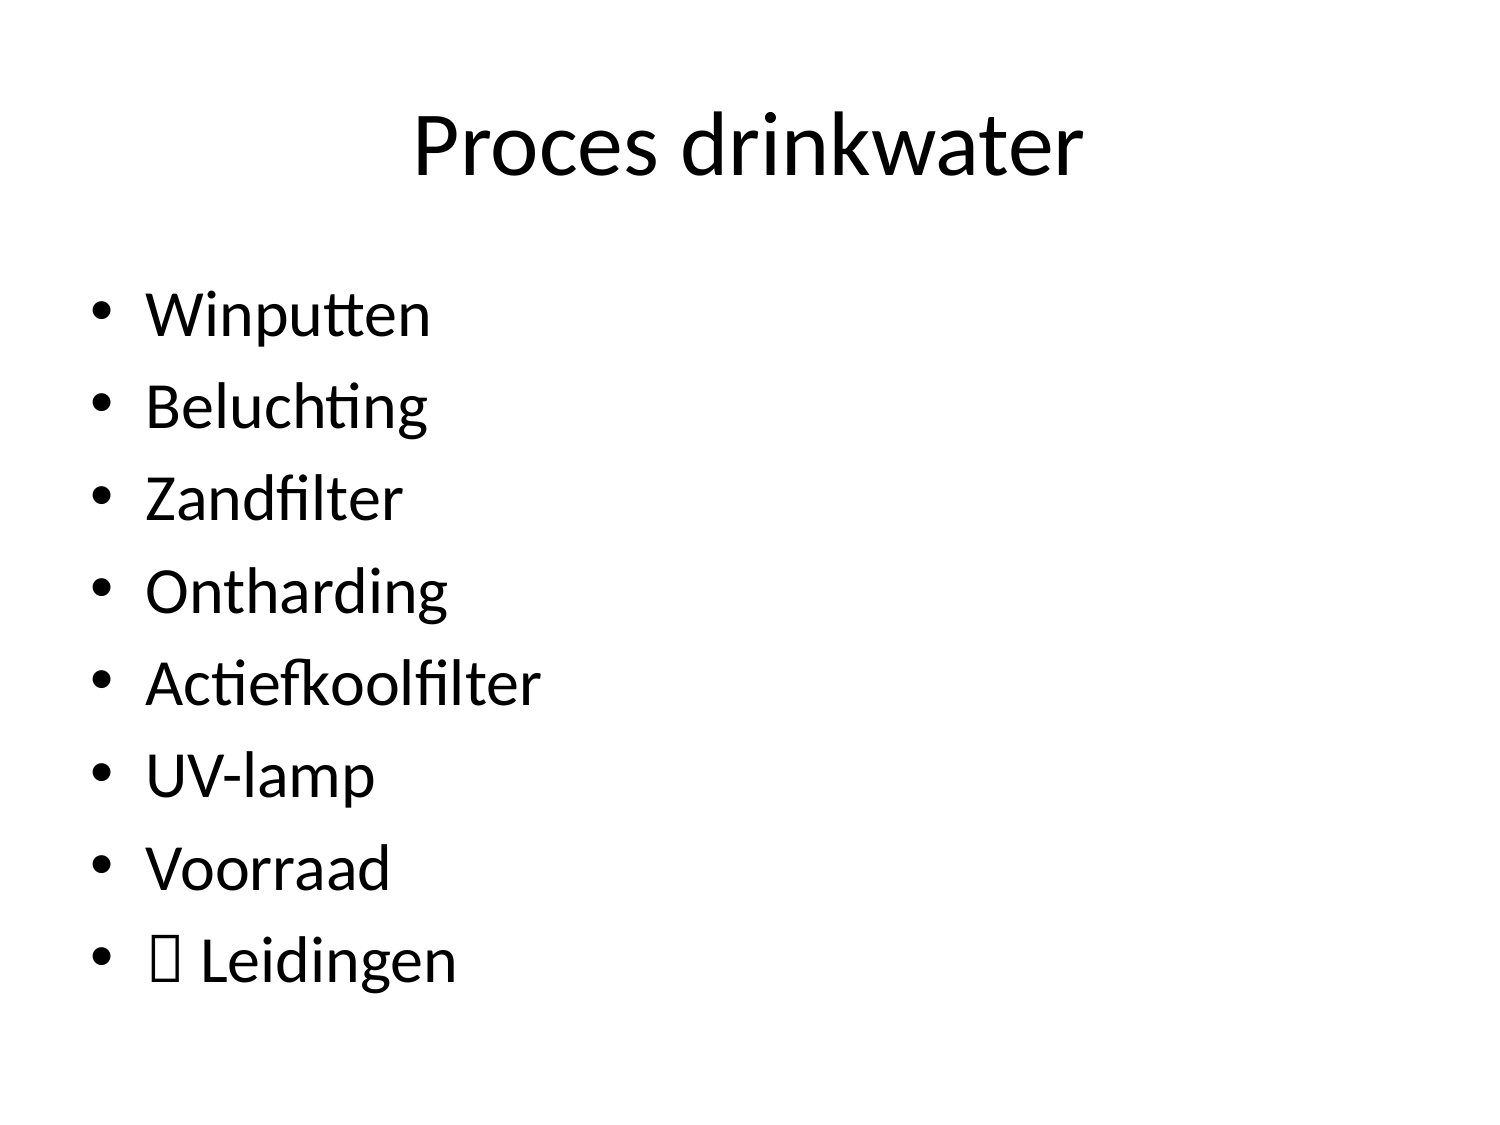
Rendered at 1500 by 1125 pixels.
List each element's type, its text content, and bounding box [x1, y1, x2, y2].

list Winputten Beluchting Zandfilter Ontharding Actiefkoolfilter UV-lamp Voorraad  Leidingen [75, 262, 1425, 1005]
title Proces drinkwater [75, 45, 1425, 233]
